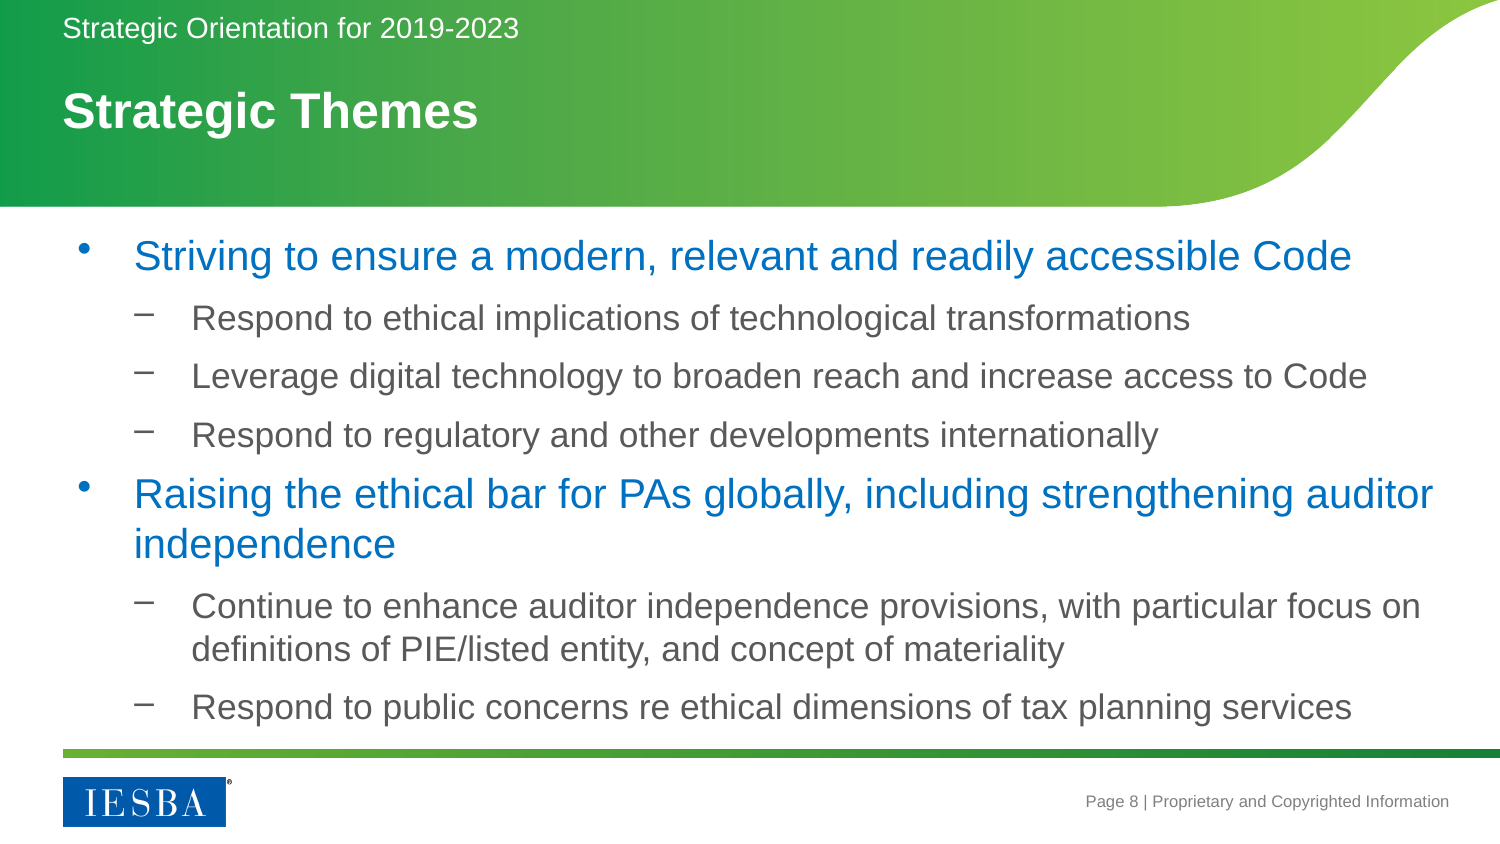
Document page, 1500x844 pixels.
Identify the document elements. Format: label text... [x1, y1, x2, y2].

subtitle Strategic Orientation for 2019-2023 [62, 9, 925, 60]
picture [63, 777, 232, 827]
list Striving to ensure a modern, relevant and readily accessible Code Respond to ethical implications of technological transformations Leverage digital technology to broaden reach and increase access to Code Respond to regulatory and other developments internationally Raising the ethical bar for PAs globally, including strengthening auditor independence Continue to enhance auditor independence provisions, with particular focus on definitions of PIE/listed entity, and concept of materiality Respond to public concerns re ethical dimensions of tax planning services [62, 220, 1450, 747]
picture [0, 0, 1500, 207]
title Strategic Themes [62, 75, 1300, 142]
